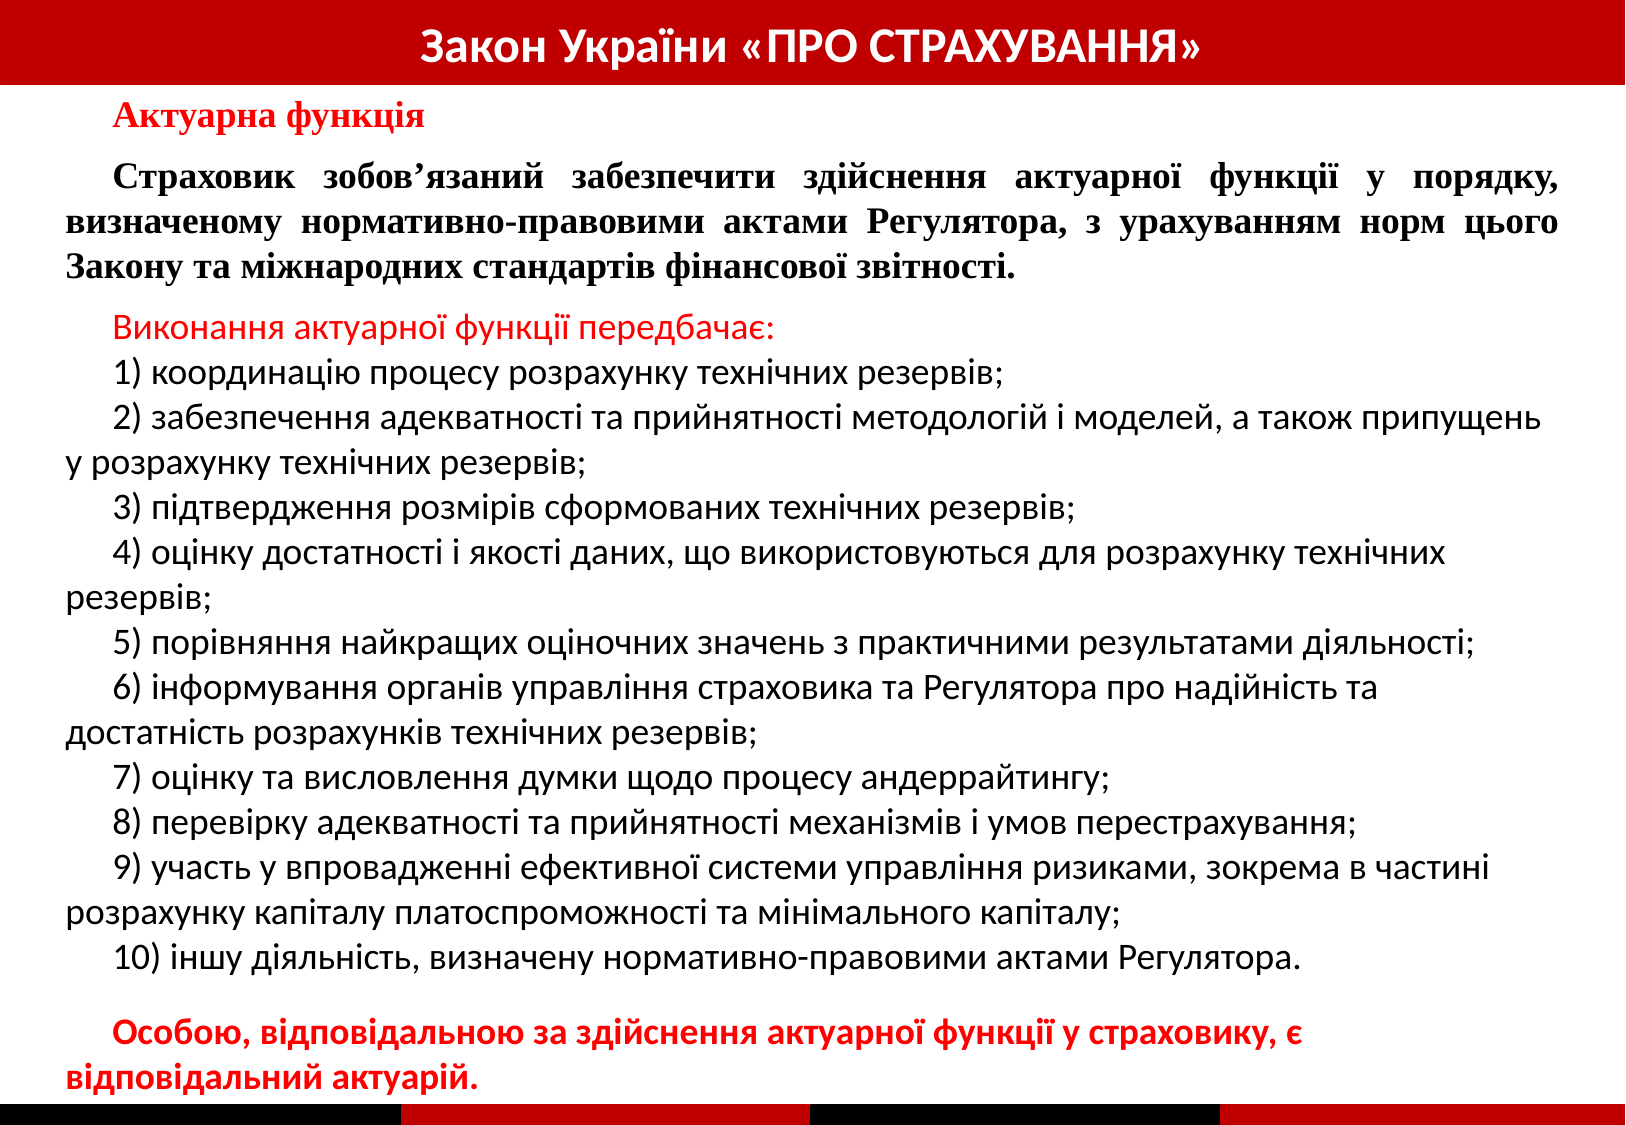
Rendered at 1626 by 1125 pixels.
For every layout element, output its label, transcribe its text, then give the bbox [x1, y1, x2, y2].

text_box Актуарна функція Страховик зобов’язаний забезпечити здійснення актуарної функції у порядку, визначеному нормативно-правовими актами Регулятора, з урахуванням норм цього Закону та міжнародних стандартів фінансової звітності. Виконання актуарної функції передбачає: 1) координацію процесу розрахунку технічних резервів; 2) забезпечення адекватності та прийнятності методологій і моделей, а також припущень у розрахунку технічних резервів; 3) підтвердження розмірів сформованих технічних резервів; 4) оцінку достатності і якості даних, що використовуються для розрахунку технічних резервів; 5) порівняння найкращих оціночних значень з практичними результатами діяльності; 6) інформування органів управління страховика та Регулятора про надійність та достатність розрахунків технічних резервів; 7) оцінку та висловлення думки щодо процесу андеррайтингу; 8) перевірку адекватності та прийнятності механізмів і умов перестрахування; 9) участь у впровадженні ефективної системи управління ризиками, зокрема в частині розрахунку капіталу платоспроможності та мінімального капіталу; 10) іншу діяльність, визначену нормативно-правовими актами Регулятора. Особою, відповідальною за здійснення актуарної функції у страховику, є відповідальний актуарій. [50, 83, 1575, 1104]
text_box [0, 1104, 401, 1125]
text_box [1220, 1104, 1625, 1125]
text_box [810, 1104, 1220, 1125]
text_box [401, 1104, 810, 1125]
text_box Закон України «ПРО СТРАХУВАННЯ» [0, 0, 1625, 85]
